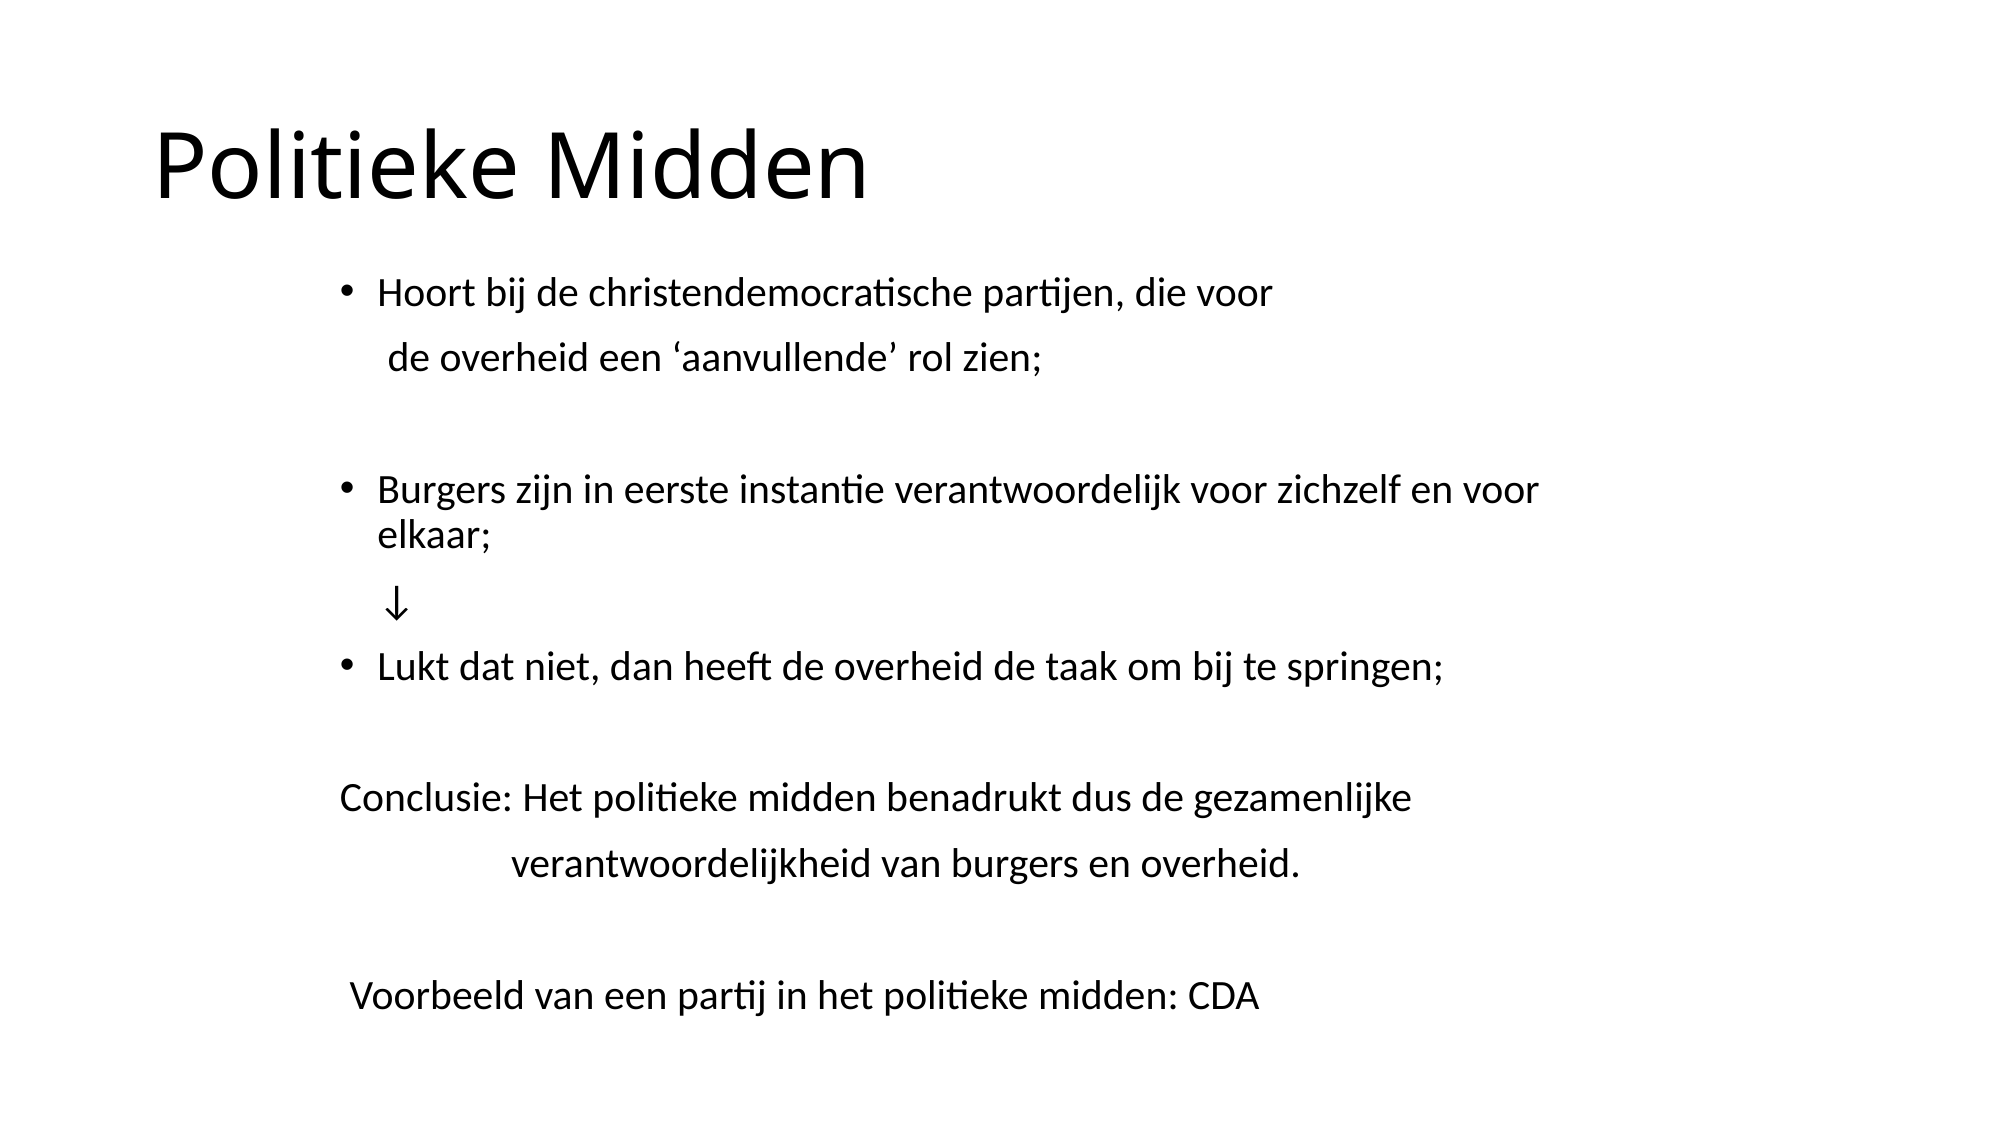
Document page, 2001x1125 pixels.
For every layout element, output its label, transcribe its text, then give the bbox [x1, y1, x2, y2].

title Politieke Midden [137, 59, 1863, 278]
list Hoort bij de christendemocratische partijen, die voor de overheid een ‘aanvullende’ rol zien; Burgers zijn in eerste instantie verantwoordelijk voor zichzelf en voor elkaar; ↓ Lukt dat niet, dan heeft de overheid de taak om bij te springen; Conclusie: Het politieke midden benadrukt dus de gezamenlijke verantwoordelijkheid van burgers en overheid. Voorbeeld van een partij in het politieke midden: CDA [324, 262, 1675, 1059]
